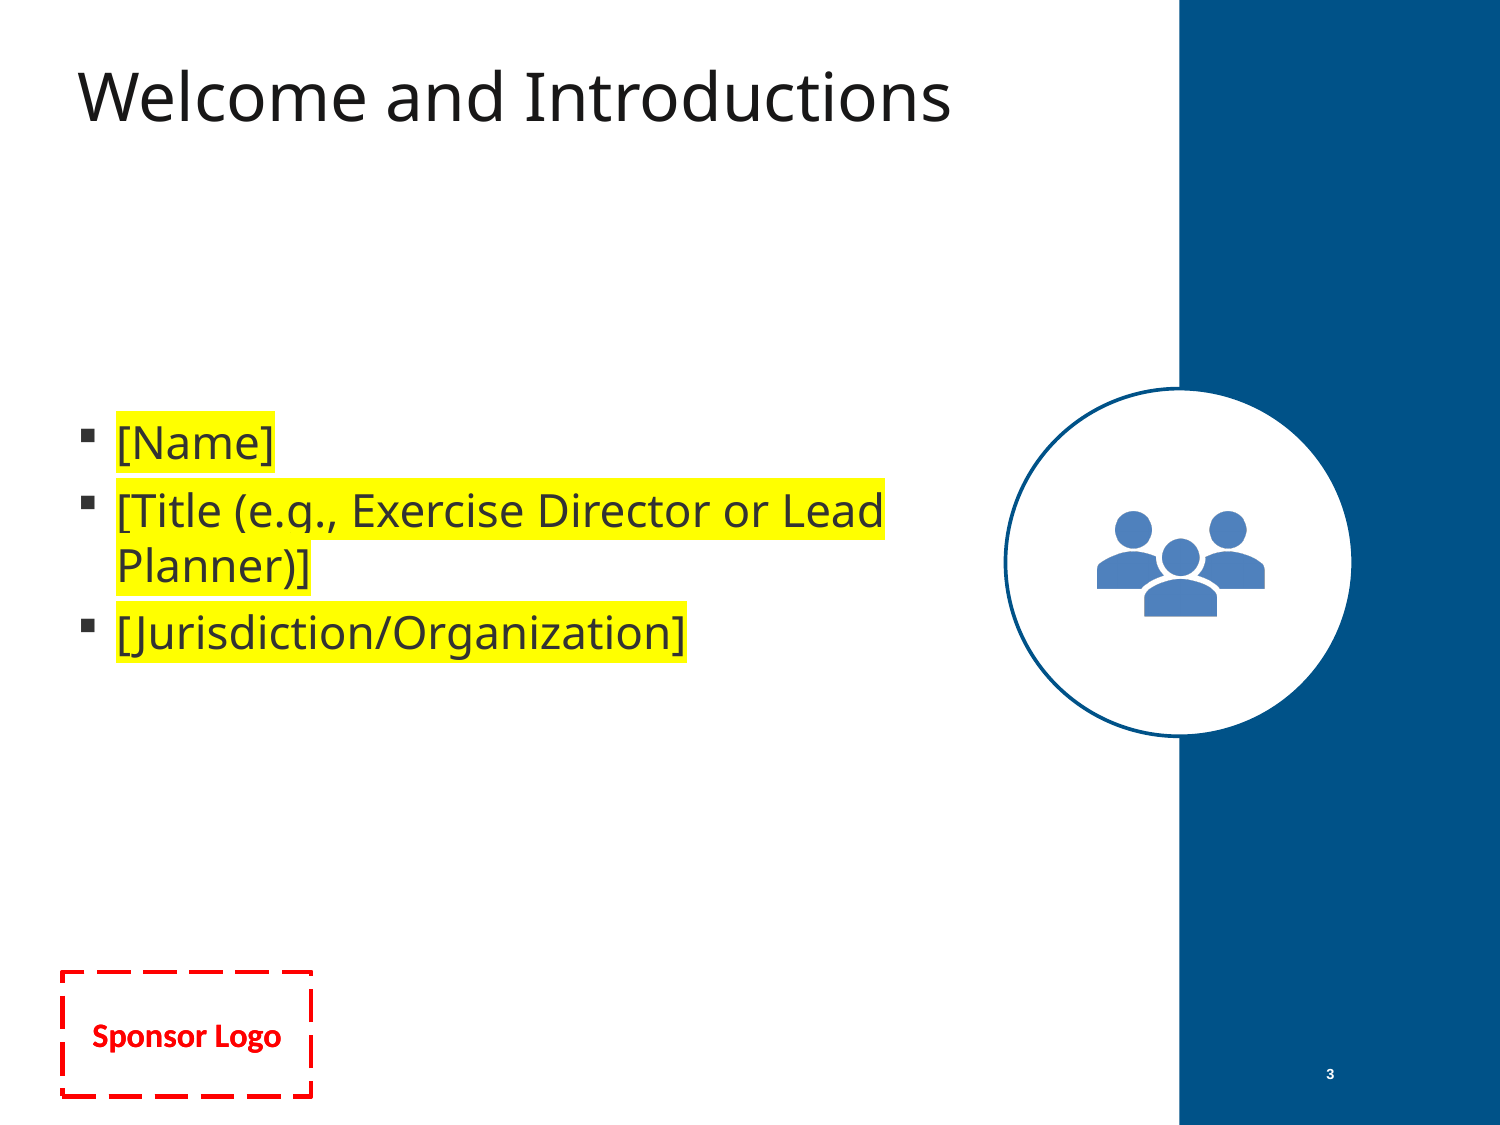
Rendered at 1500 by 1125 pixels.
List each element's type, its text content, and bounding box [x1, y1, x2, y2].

title Welcome and Introductions [62, 12, 1045, 176]
picture [1086, 469, 1275, 658]
list [Name] [Title (e.g., Exercise Director or Lead Planner)] [Jurisdiction/Organization] [62, 362, 1033, 711]
text_box [1177, 0, 1500, 1125]
slide_number 3 [1242, 1052, 1368, 1098]
text_box [1003, 386, 1356, 739]
